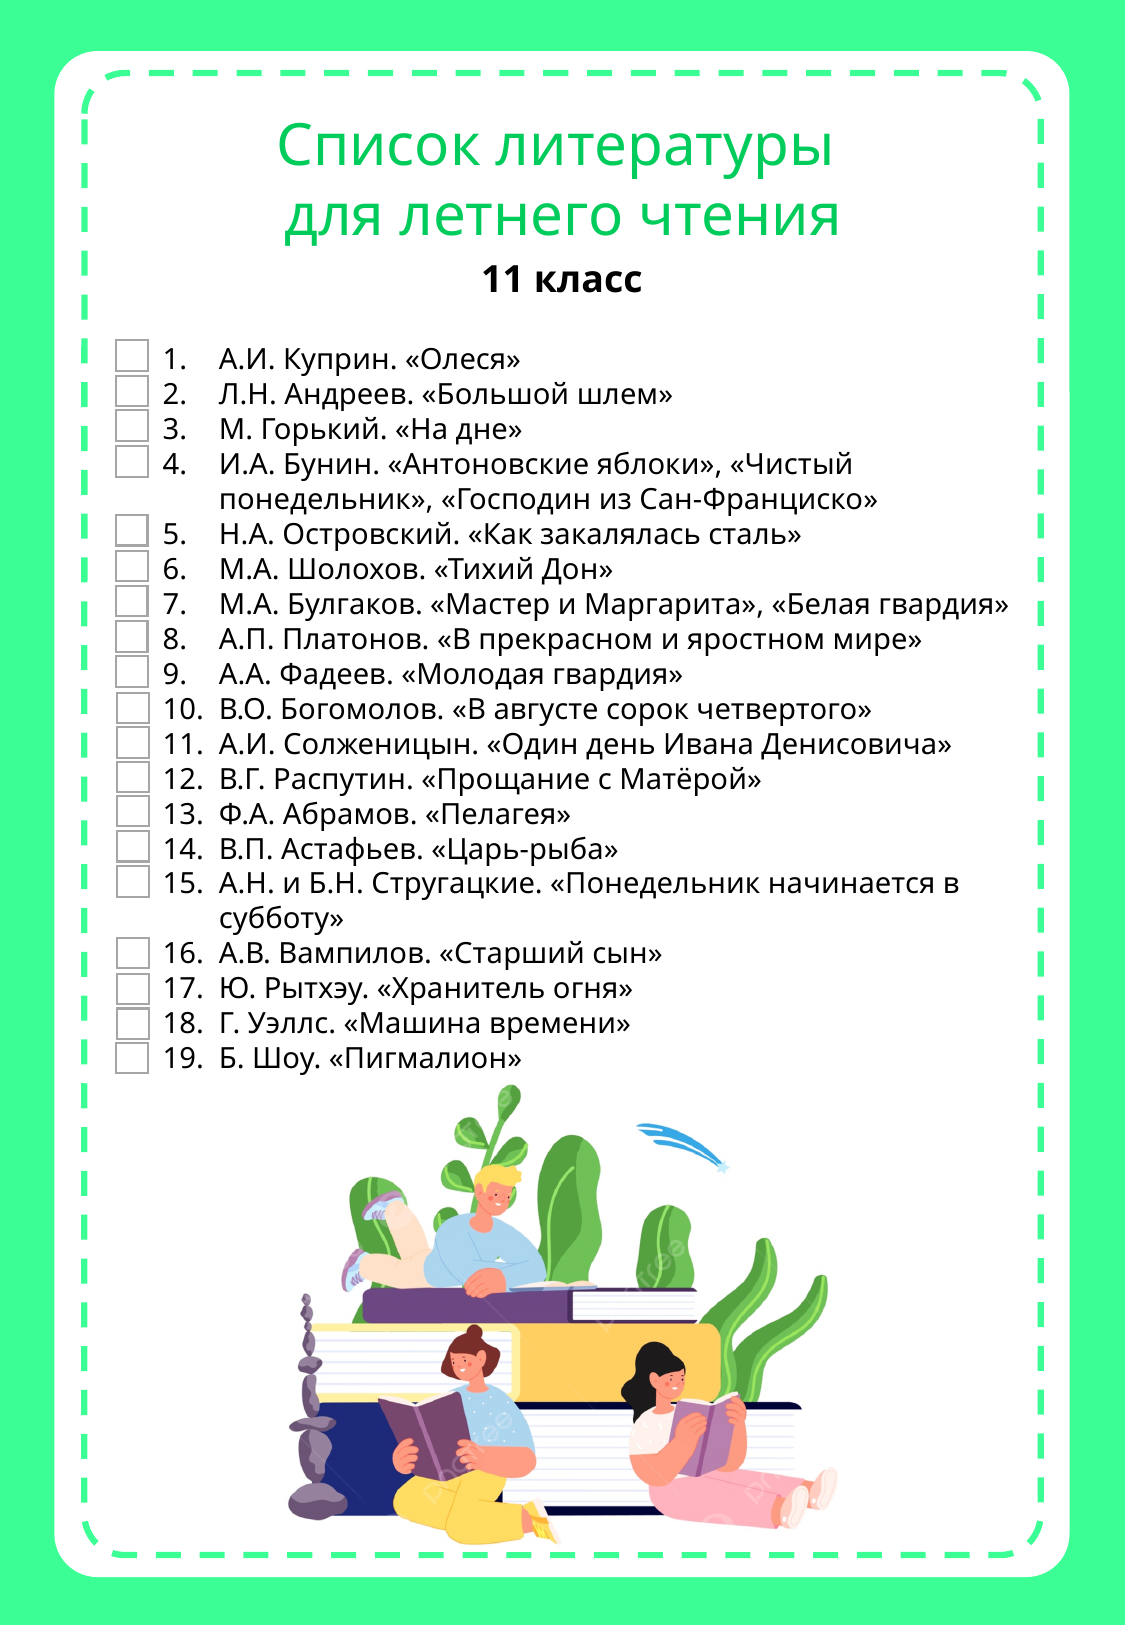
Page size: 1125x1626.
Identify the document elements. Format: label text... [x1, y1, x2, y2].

text_box [115, 1042, 149, 1074]
text_box 11 класс [318, 247, 806, 308]
text_box [115, 375, 149, 407]
text_box [116, 761, 150, 793]
text_box Список литературы для летнего чтения [108, 99, 1018, 255]
text_box [83, 71, 1042, 1557]
text_box [115, 445, 149, 478]
text_box [116, 937, 150, 969]
text_box [116, 973, 150, 1005]
text_box [116, 865, 150, 898]
text_box [116, 795, 150, 827]
text_box [115, 550, 149, 582]
text_box А.И. Куприн. «Олеся» Л.Н. Андреев. «Большой шлем» М. Горький. «На дне» И.А. Бунин. «Антоновские яблоки», «Чистый понедельник», «Господин из Сан-Франциско» Н.А. Островский. «Как закалялась сталь» М.А. Шолохов. «Тихий Дон» М.А. Булгаков. «Мастер и Маргарита», «Белая гвардия» А.П. Платонов. «В прекрасном и яростном мире» А.А. Фадеев. «Молодая гвардия» В.О. Богомолов. «В августе сорок четвертого» А.И. Солженицын. «Один день Ивана Денисовича» В.Г. Распутин. «Прощание с Матёрой» Ф.А. Абрамов. «Пелагея» В.П. Астафьев. «Царь-рыба» А.Н. и Б.Н. Стругацкие. «Понедельник начинается в субботу» А.В. Вампилов. «Старший сын» Ю. Рытхэу. «Хранитель огня» Г. Уэллс. «Машина времени» Б. Шоу. «Пигмалион» [147, 333, 1041, 1082]
text_box [115, 409, 149, 442]
text_box [115, 620, 149, 653]
text_box [115, 339, 149, 372]
text_box [116, 1007, 150, 1040]
text_box [116, 692, 150, 724]
text_box [53, 49, 1071, 1579]
text_box [115, 585, 149, 617]
text_box [116, 830, 150, 863]
text_box [115, 655, 149, 688]
text_box [116, 726, 150, 759]
picture [281, 1080, 844, 1552]
text_box [115, 514, 149, 547]
